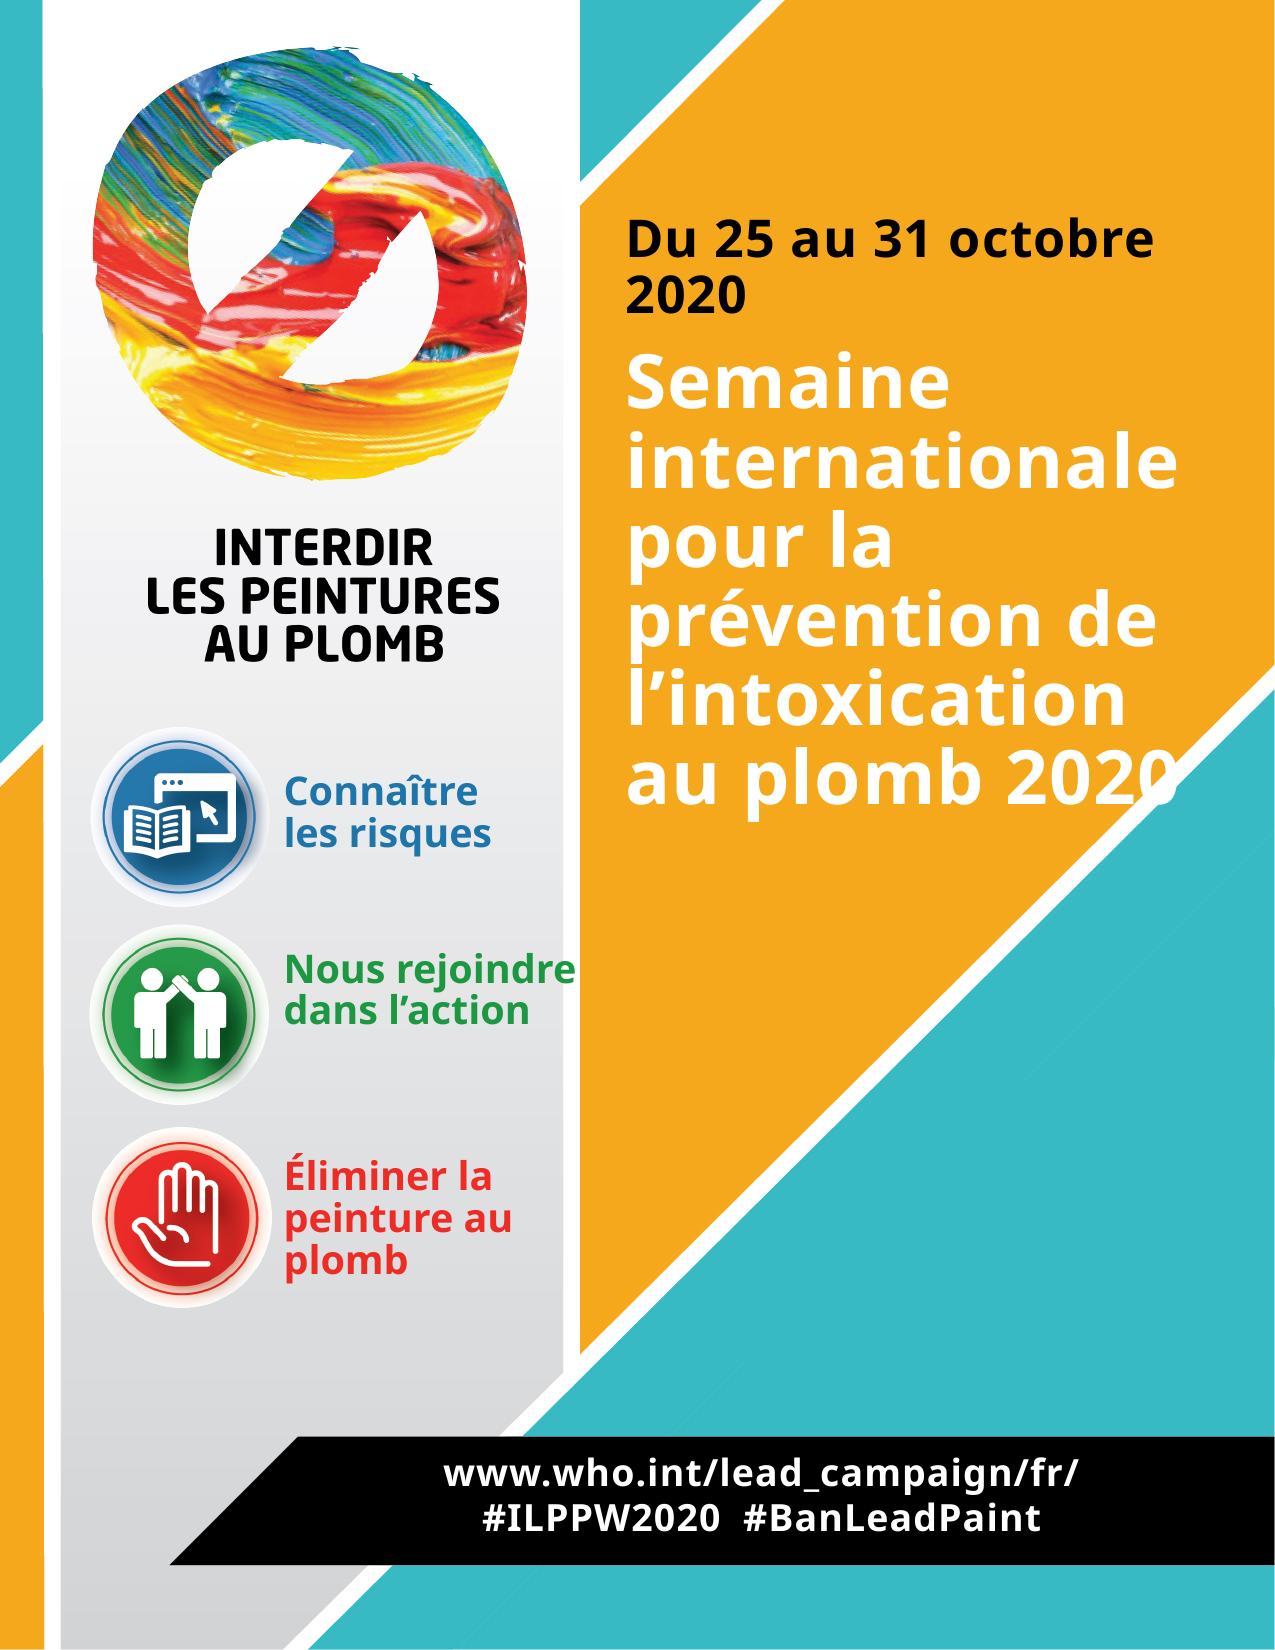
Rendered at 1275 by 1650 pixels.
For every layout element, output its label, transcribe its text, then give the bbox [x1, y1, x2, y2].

title www.who.int/lead_campaign/fr/ #ILPPW2020 #BanLeadPaint [404, 1441, 1120, 1553]
text_box Semaine internationale pour la prévention de l’intoxication au plomb 2020 [610, 337, 1219, 828]
picture [0, 0, 1275, 1650]
text_box Connaître les risques [281, 764, 543, 863]
text_box Du 25 au 31 octobre 2020 [610, 204, 1219, 332]
text_box Éliminer la peinture au plomb [282, 1149, 553, 1290]
text_box Nous rejoindre dans l’action [278, 941, 592, 1041]
